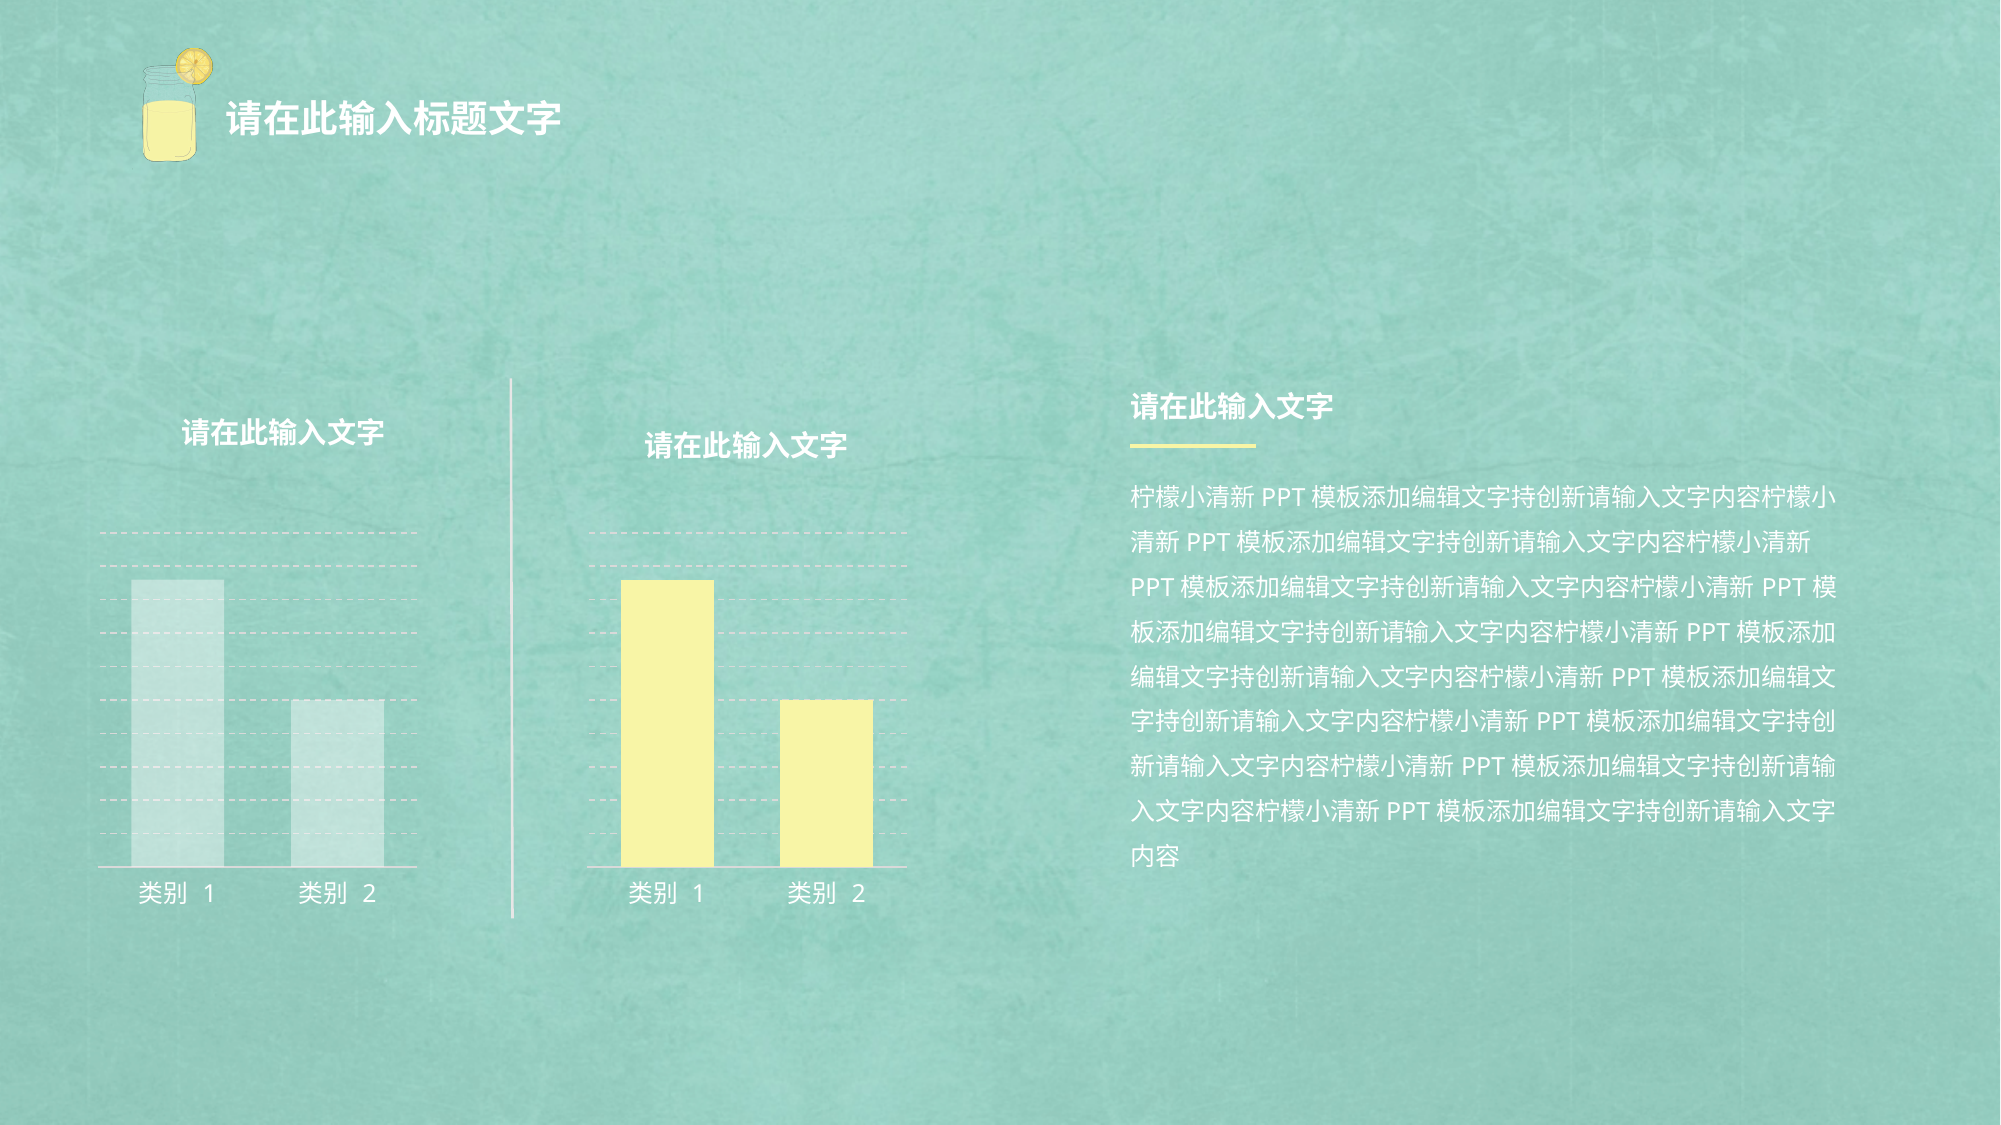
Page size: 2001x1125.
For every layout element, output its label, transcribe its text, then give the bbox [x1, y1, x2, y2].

text_box 请在此输入文字 [629, 419, 865, 470]
text_box 请在此输入文字 [166, 406, 401, 457]
picture [0, 0, 2001, 1125]
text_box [132, 48, 579, 173]
chart [91, 524, 425, 919]
chart [580, 524, 914, 919]
text_box 请在此输入文字 [1115, 380, 1350, 431]
text_box 柠檬小清新PPT模板添加编辑文字持创新请输入文字内容柠檬小清新PPT模板添加编辑文字持创新请输入文字内容柠檬小清新PPT模板添加编辑文字持创新请输入文字内容柠檬小清新PPT模板添加编辑文字持创新请输入文字内容柠檬小清新PPT模板添加编辑文字持创新请输入文字内容柠檬小清新PPT模板添加编辑文字持创新请输入文字内容柠檬小清新PPT模板添加编辑文字持创新请输入文字内容柠檬小清新PPT模板添加编辑文字持创新请输入文字内容柠檬小清新PPT模板添加编辑文字持创新请输入文字内容 [1115, 459, 1872, 878]
